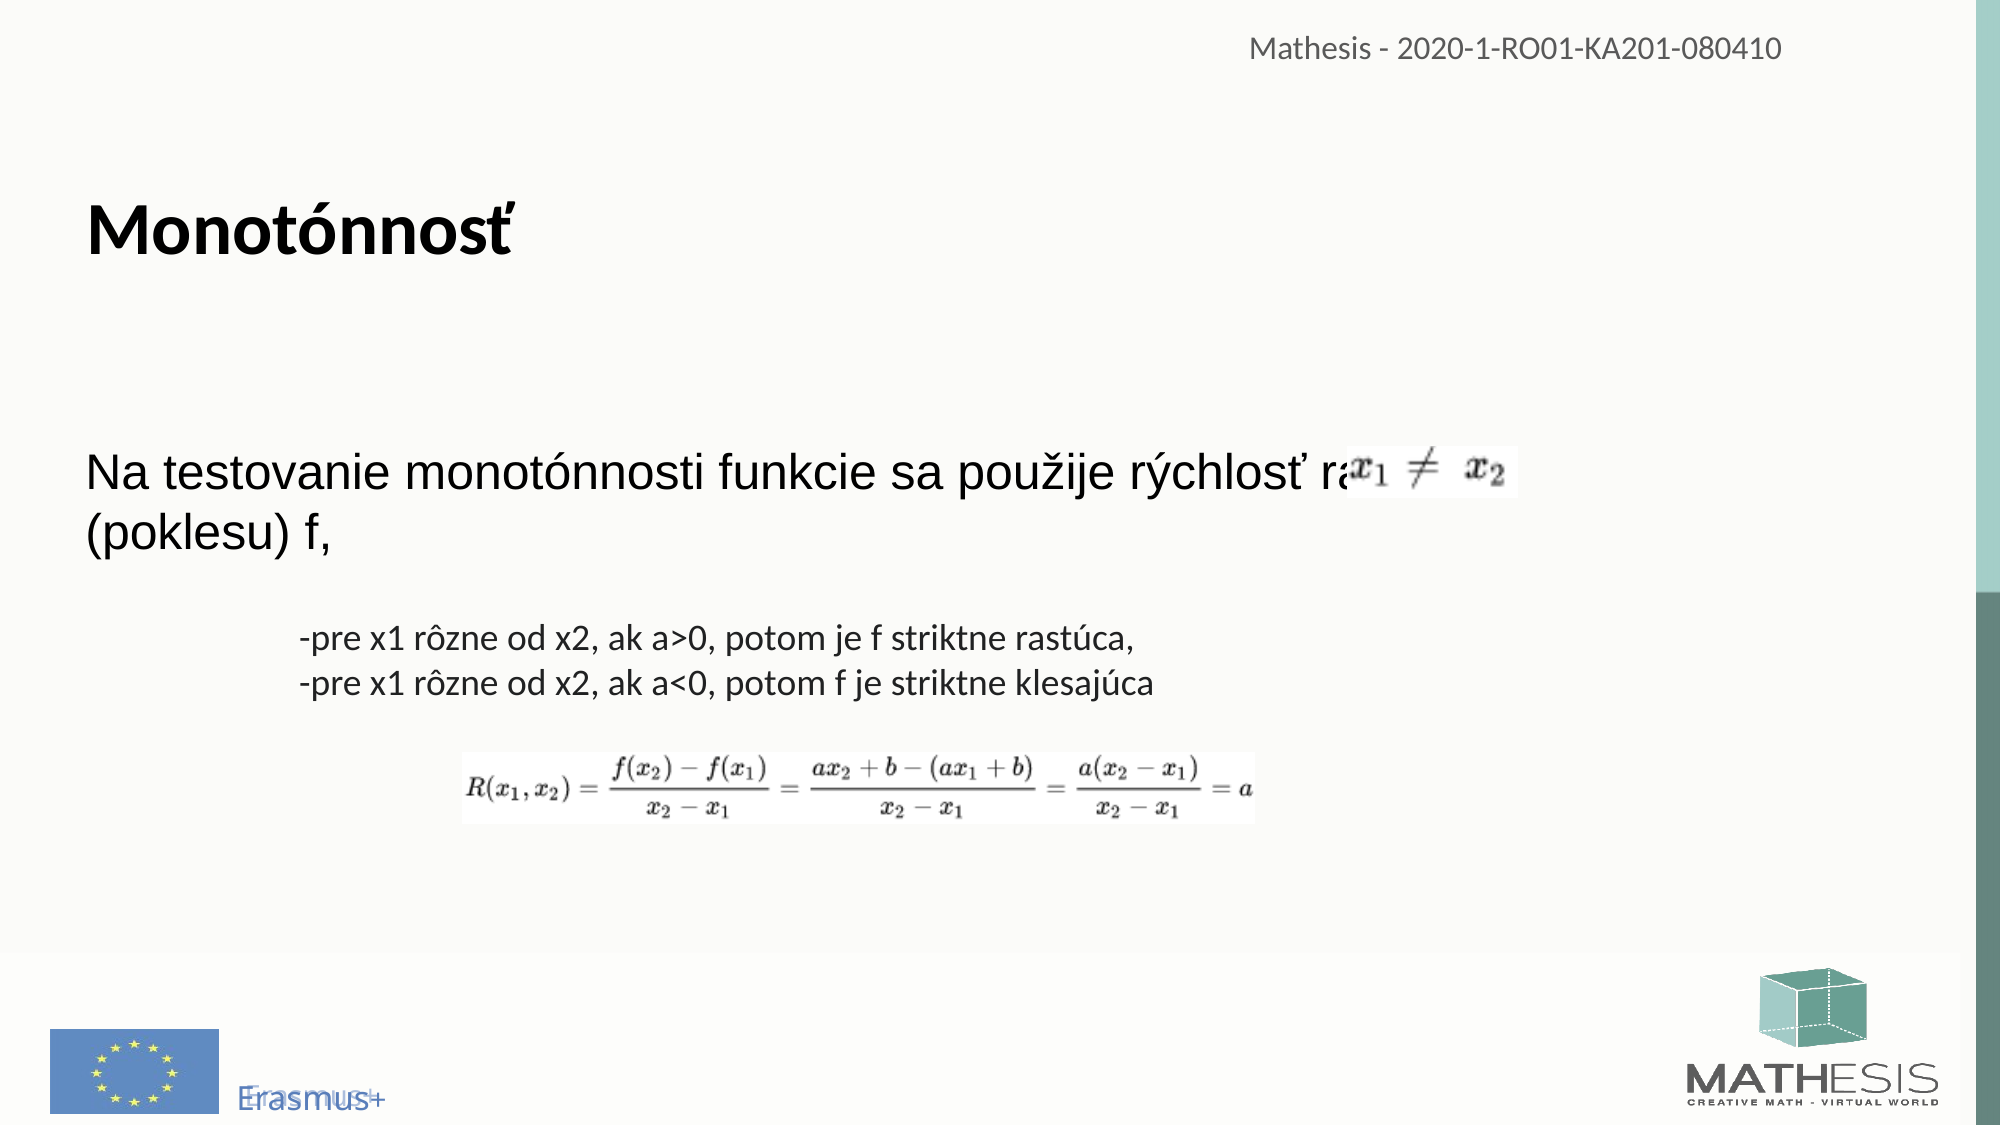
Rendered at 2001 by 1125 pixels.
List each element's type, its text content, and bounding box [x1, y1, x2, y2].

picture [462, 751, 1255, 825]
picture [1347, 446, 1518, 498]
subtitle Na testovanie monotónnosti funkcie sa použije rýchlosť rastu (poklesu) f, [70, 432, 1471, 721]
text_box Δ>0 [50, 1029, 219, 1114]
text_box -pre x1 rôzne od x2, ak a>0, potom je f striktne rastúca, -pre x1 rôzne od x2, ak a<0, potom f je striktne klesajúca [284, 605, 1518, 711]
text_box Δ>0 [1976, 0, 2000, 1125]
text_box Δ>0 [1664, 928, 1961, 1125]
title Monotónnosť [71, 172, 1772, 414]
